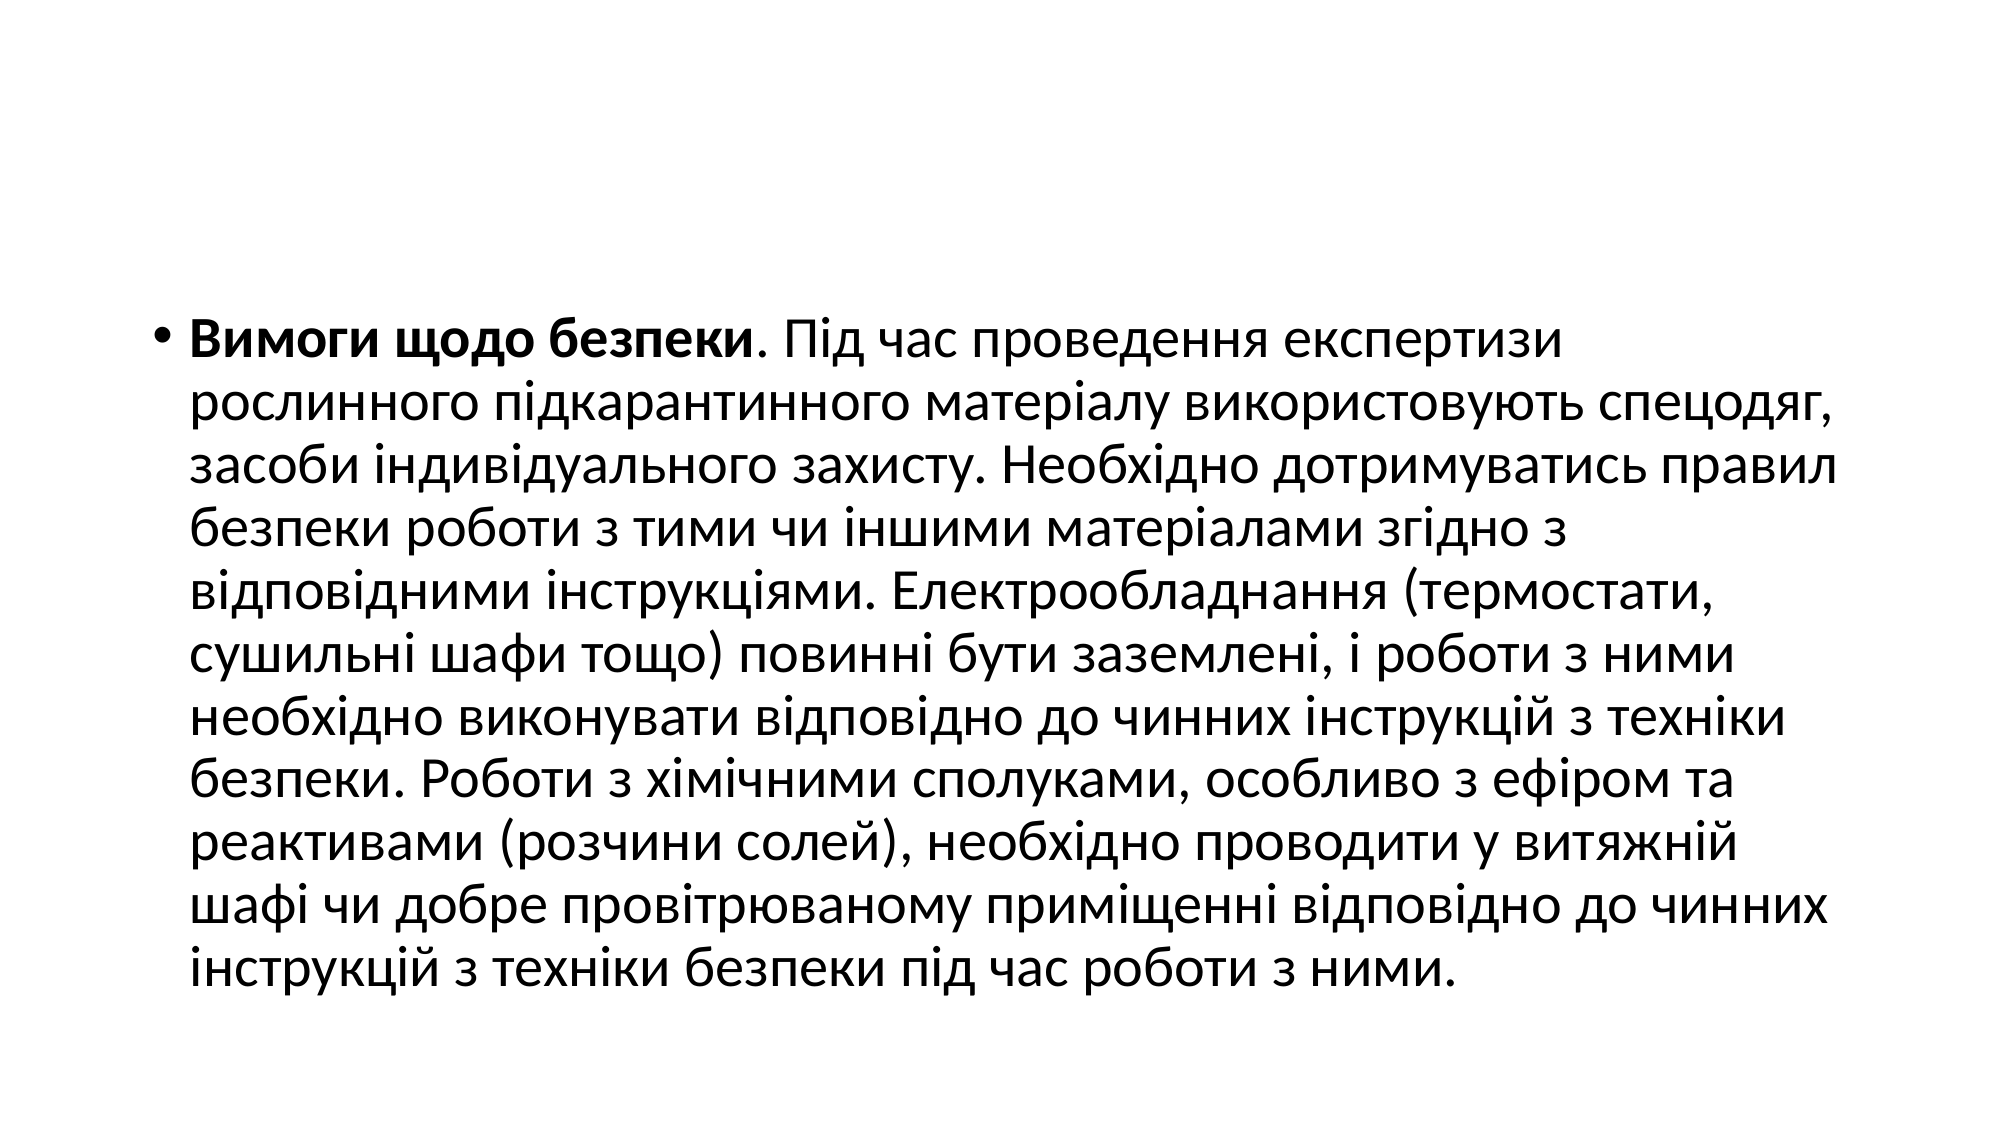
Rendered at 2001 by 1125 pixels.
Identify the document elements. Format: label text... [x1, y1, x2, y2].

list Вимоги щодо безпеки. Під час проведення експертизи рослинного підкарантинного матеріалу використовують спецодяг, засоби індивідуального захисту. Необхідно дотримуватись правил безпеки роботи з тими чи іншими матеріалами згідно з відповідними інструкціями. Електрообладнання (термостати, сушильні шафи тощо) повинні бути заземлені, і роботи з ними необхідно виконувати відповідно до чинних інструкцій з техніки безпеки. Роботи з хімічними сполуками, особливо з ефіром та реактивами (розчини солей), необхідно проводити у витяжній шафі чи добре провітрюваному приміщенні відповідно до чинних інструкцій з техніки безпеки під час роботи з ними. [137, 299, 1863, 1014]
